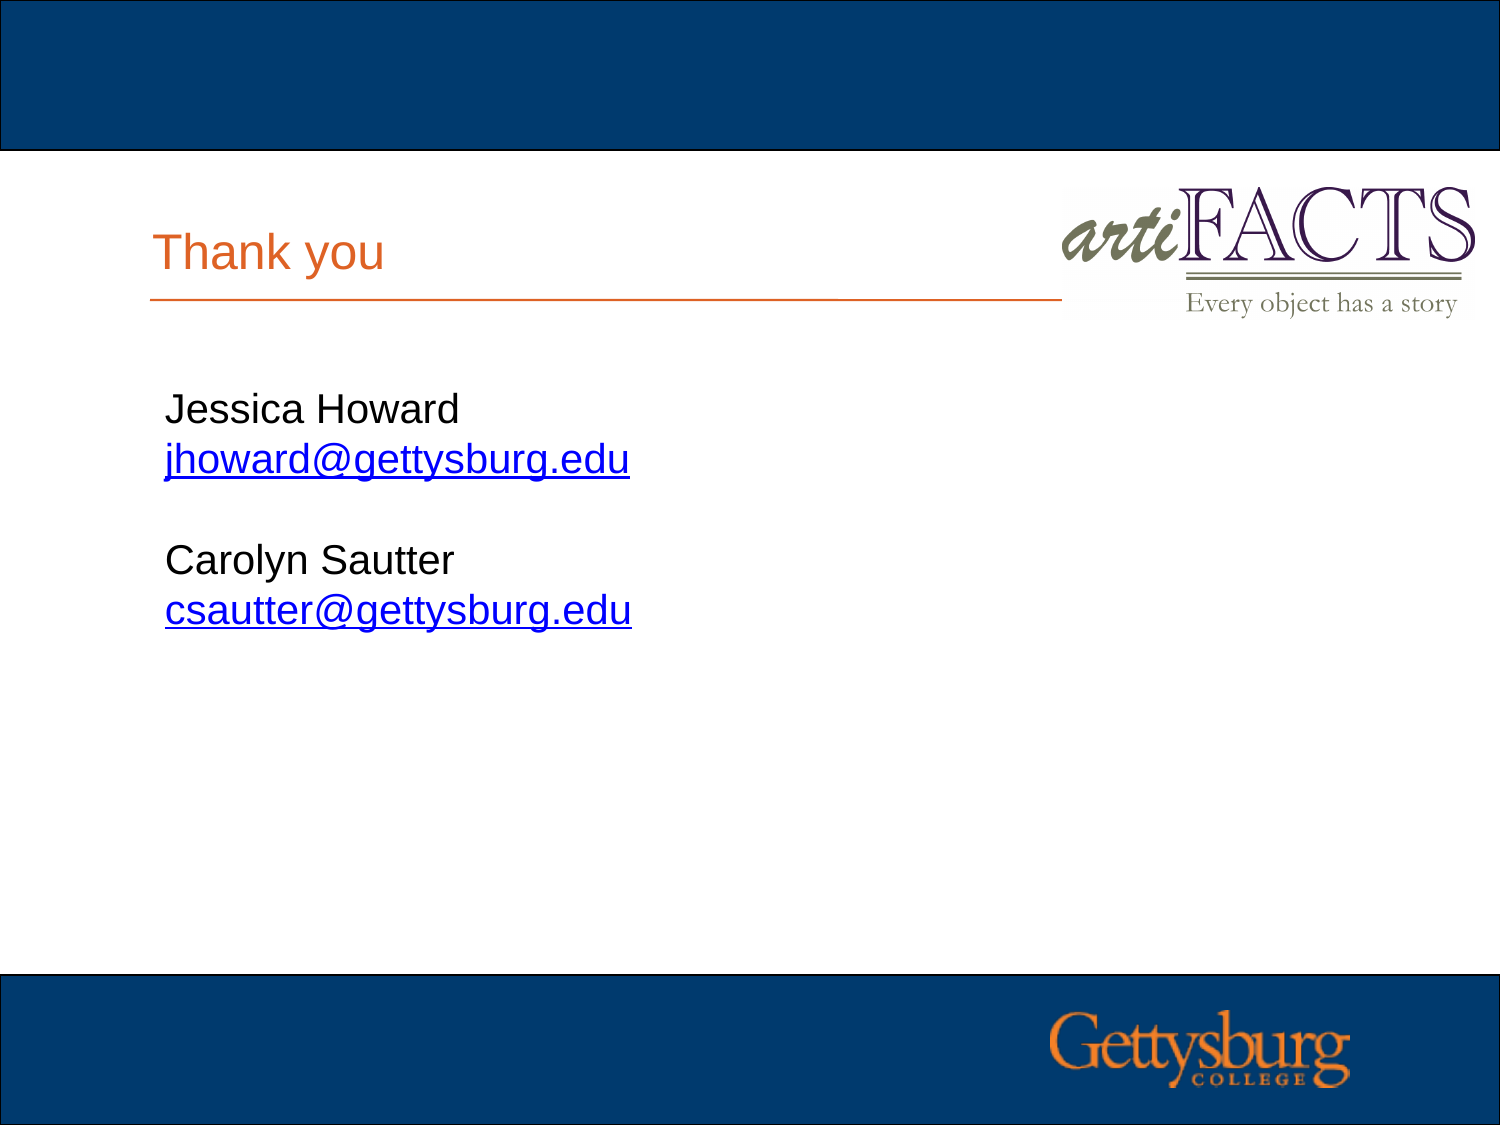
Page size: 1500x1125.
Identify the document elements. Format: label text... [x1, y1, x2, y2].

text_box [0, 0, 1500, 150]
picture [1062, 187, 1476, 321]
text_box [0, 974, 1500, 1125]
picture [1049, 1010, 1351, 1088]
text_box Thank you [137, 212, 1338, 351]
text_box Jessica Howard jhoward@gettysburg.edu Carolyn Sautter csautter@gettysburg.edu [149, 374, 1213, 729]
